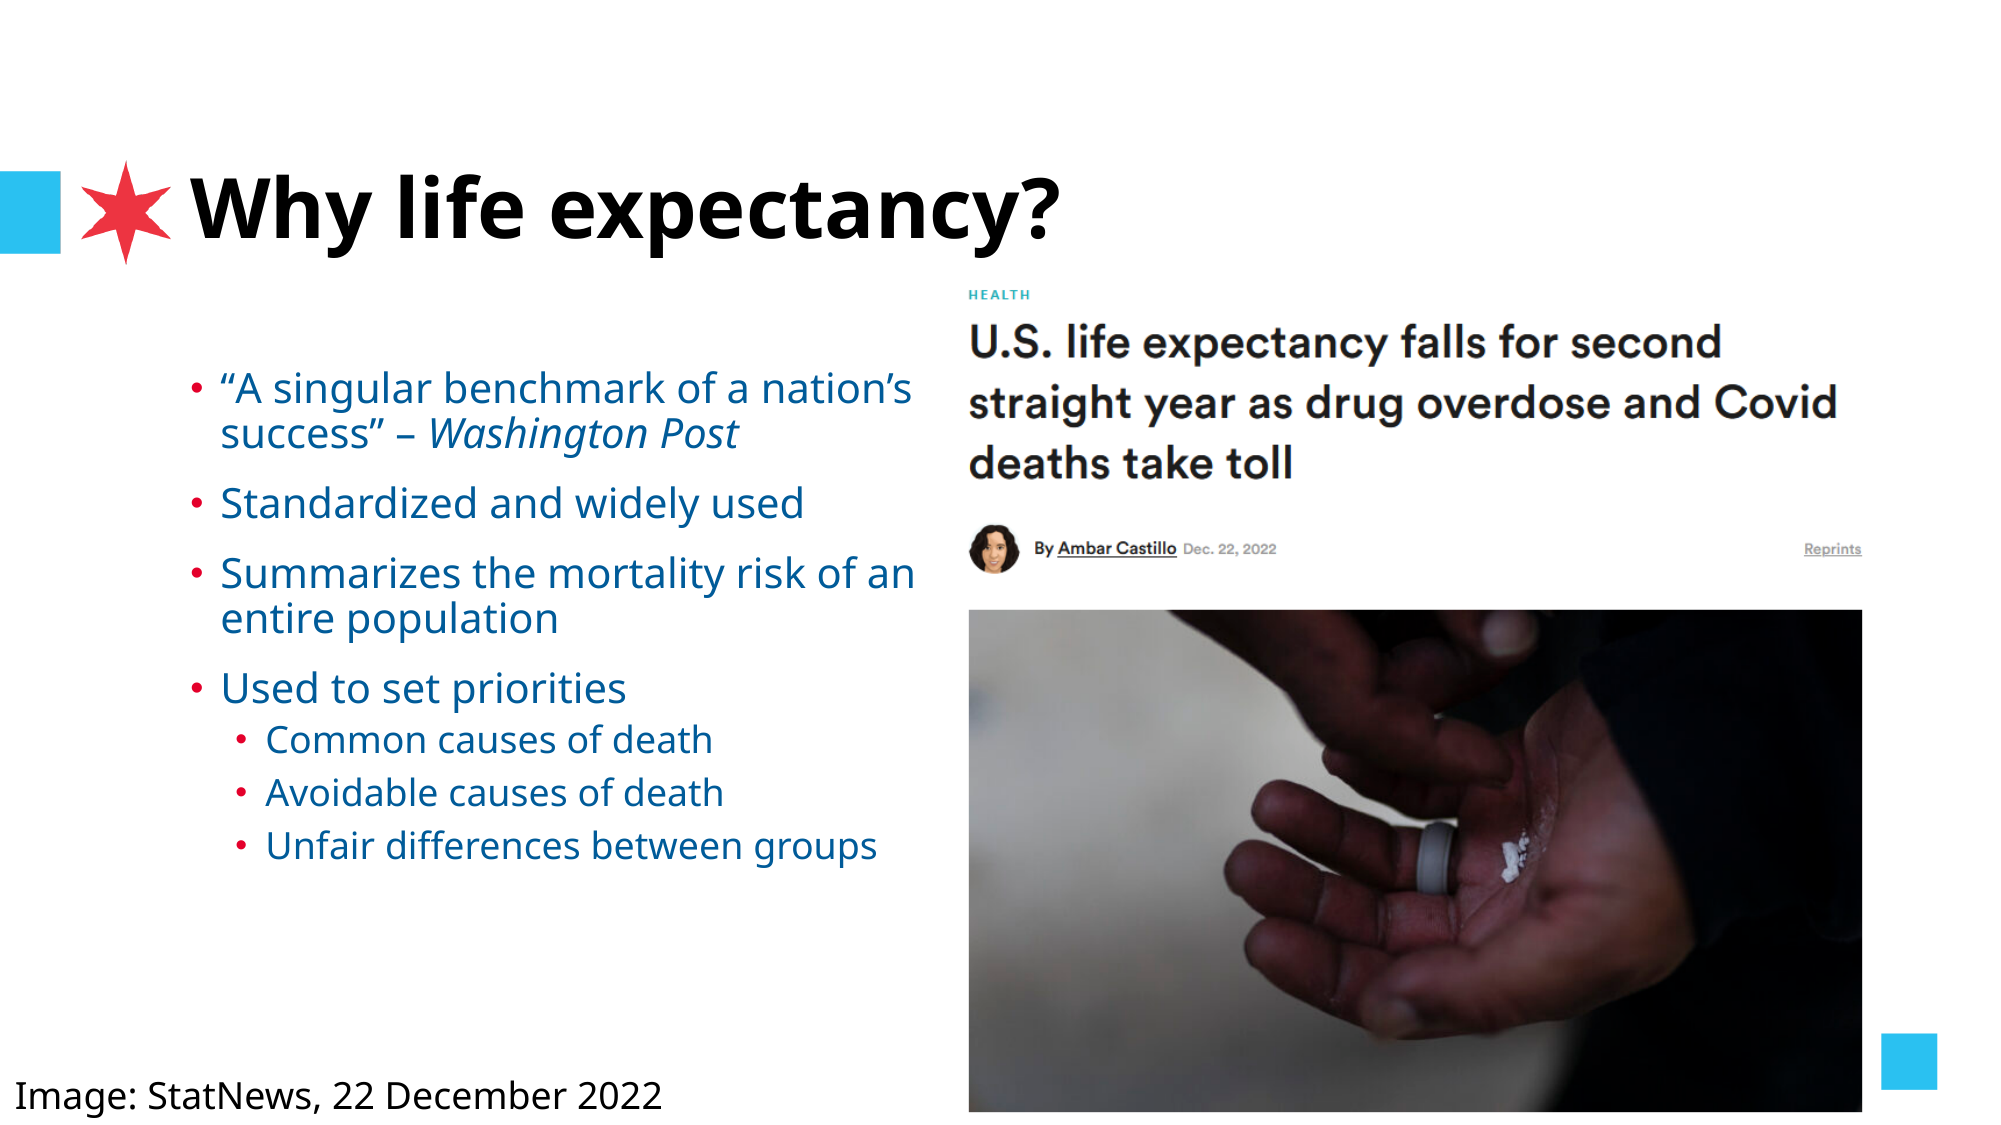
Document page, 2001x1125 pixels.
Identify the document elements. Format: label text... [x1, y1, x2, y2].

title Why life expectancy? [175, 79, 1826, 344]
picture [1881, 1033, 1938, 1090]
picture [0, 160, 171, 265]
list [955, 286, 1871, 1124]
text_box Image: StatNews, 22 December 2022 [0, 1064, 954, 1125]
list “A singular benchmark of a nation’s success” – Washington Post Standardized and widely used Summarizes the mortality risk of an entire population Used to set priorities Common causes of death Avoidable causes of death Unfair differences between groups [175, 360, 954, 1013]
